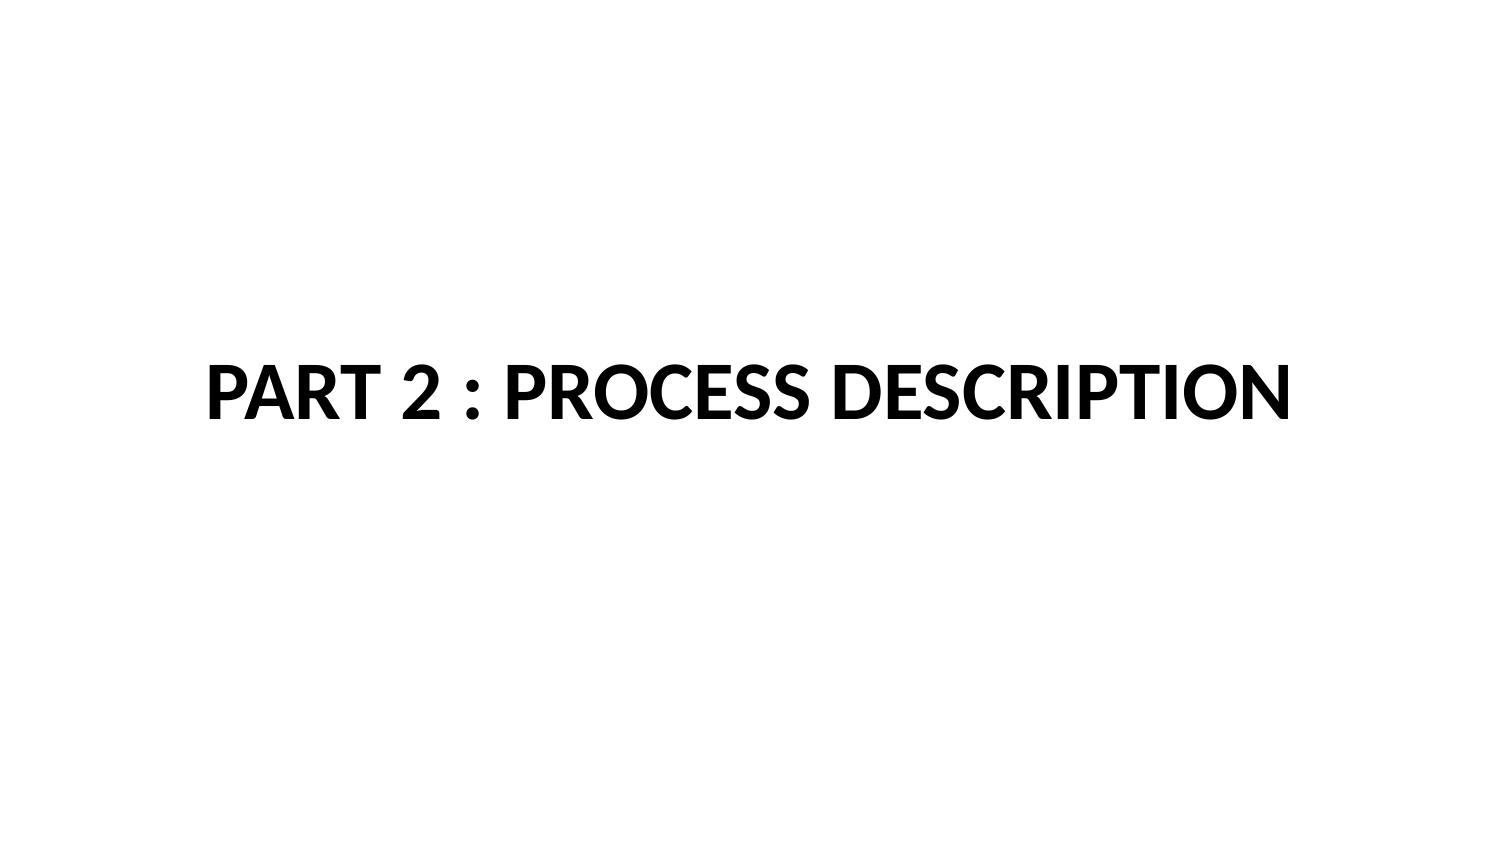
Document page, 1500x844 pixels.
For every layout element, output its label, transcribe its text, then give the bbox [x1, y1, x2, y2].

text_box Part 2 : PROCESS description [112, 328, 1388, 553]
